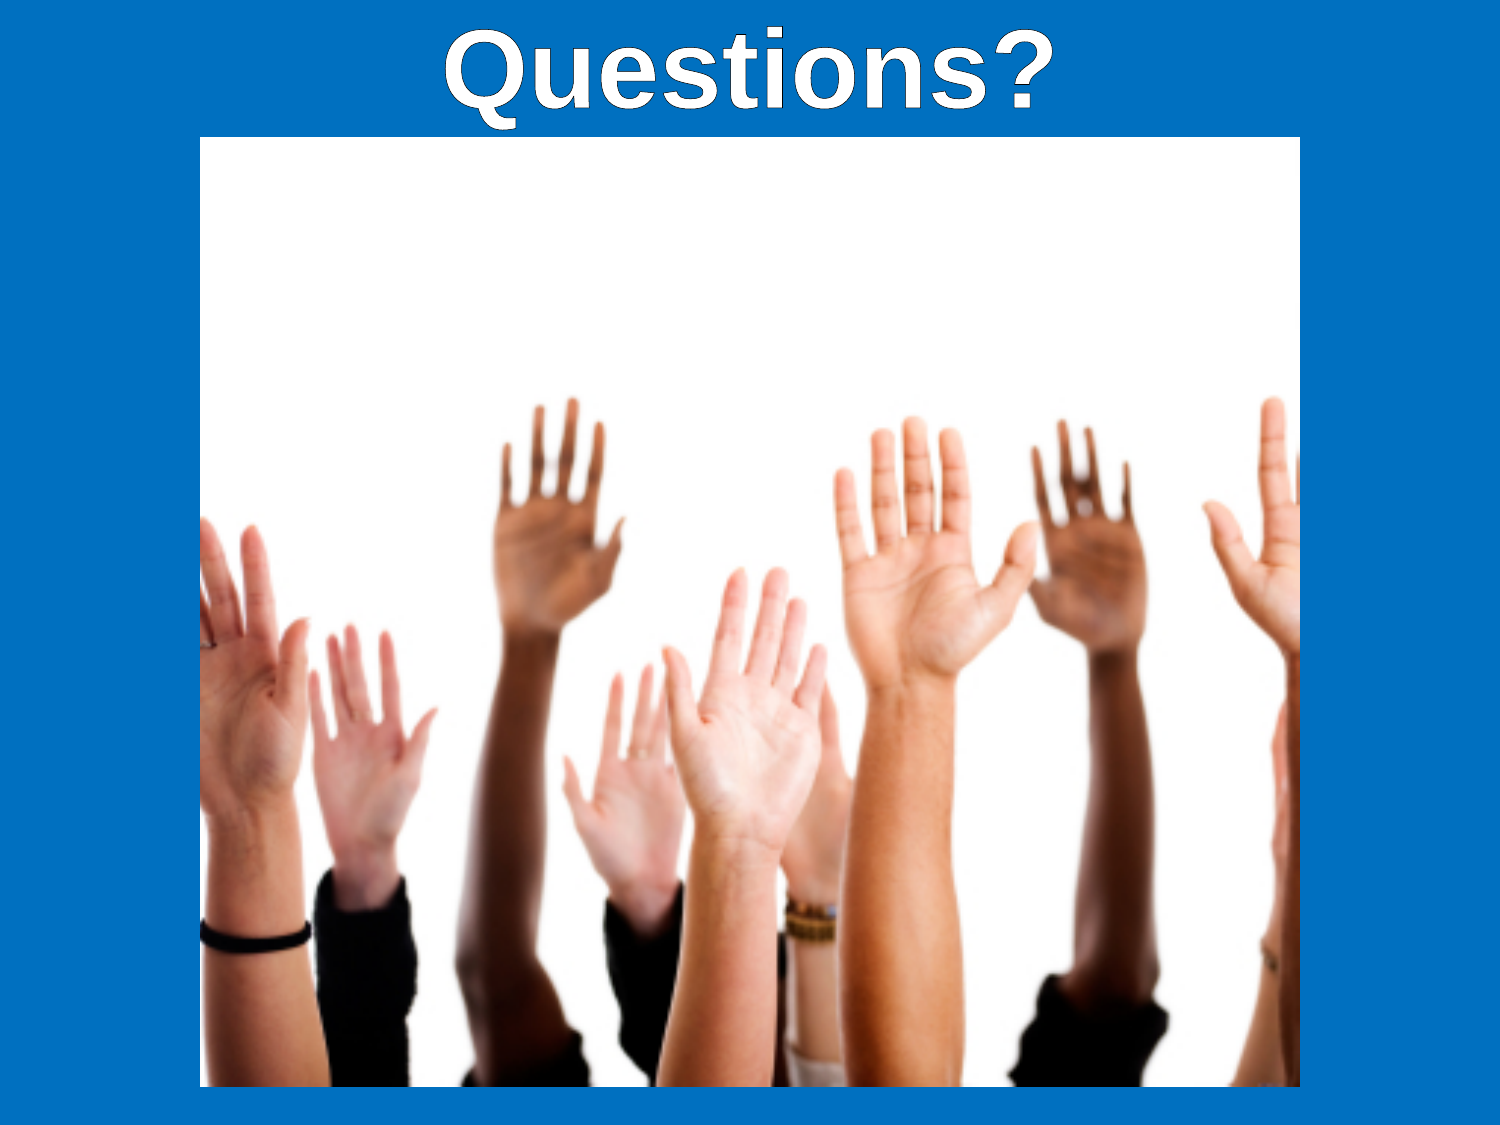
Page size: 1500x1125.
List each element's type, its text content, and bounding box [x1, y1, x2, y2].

picture [199, 137, 1301, 1088]
text_box Questions? [0, 0, 1500, 141]
